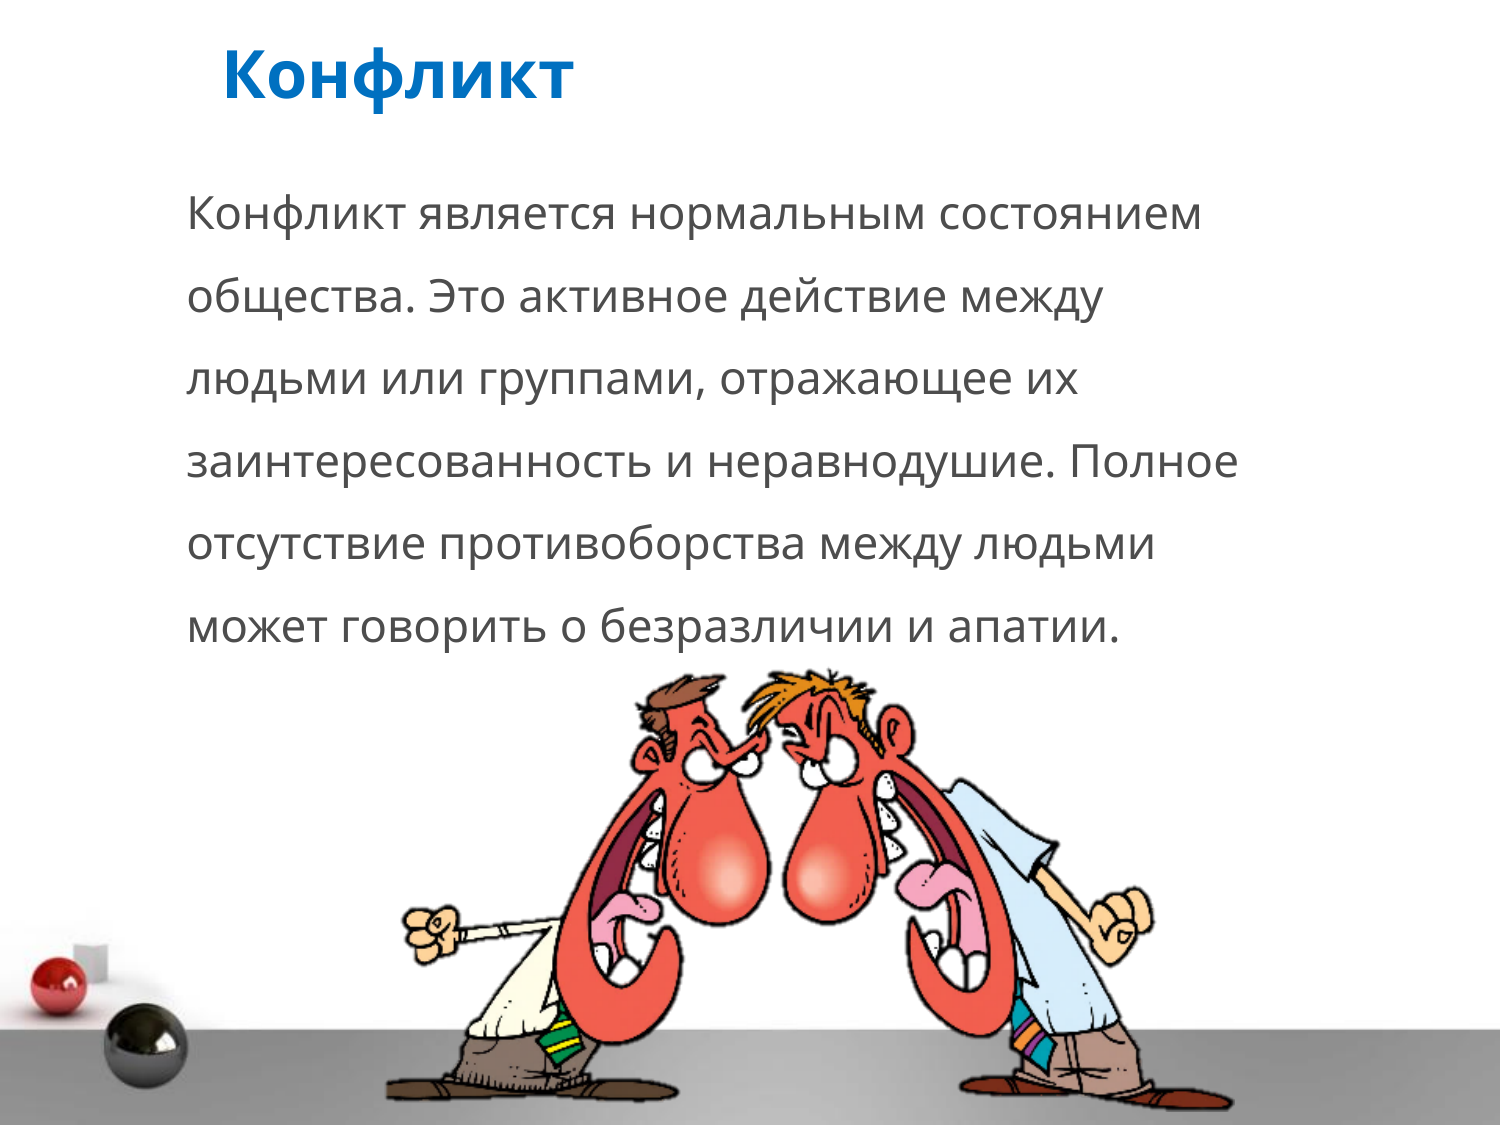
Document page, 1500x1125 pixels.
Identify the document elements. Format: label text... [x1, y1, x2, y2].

title Конфликт [206, 18, 1389, 126]
list Конфликт является нормальным состоянием общества. Это активное действие между людьми или группами, отражающее их заинтересованность и неравнодушие. Полное отсутствие противоборства между людьми может говорить о безразличии и апатии. [170, 148, 1282, 988]
picture [0, 0, 1500, 1125]
